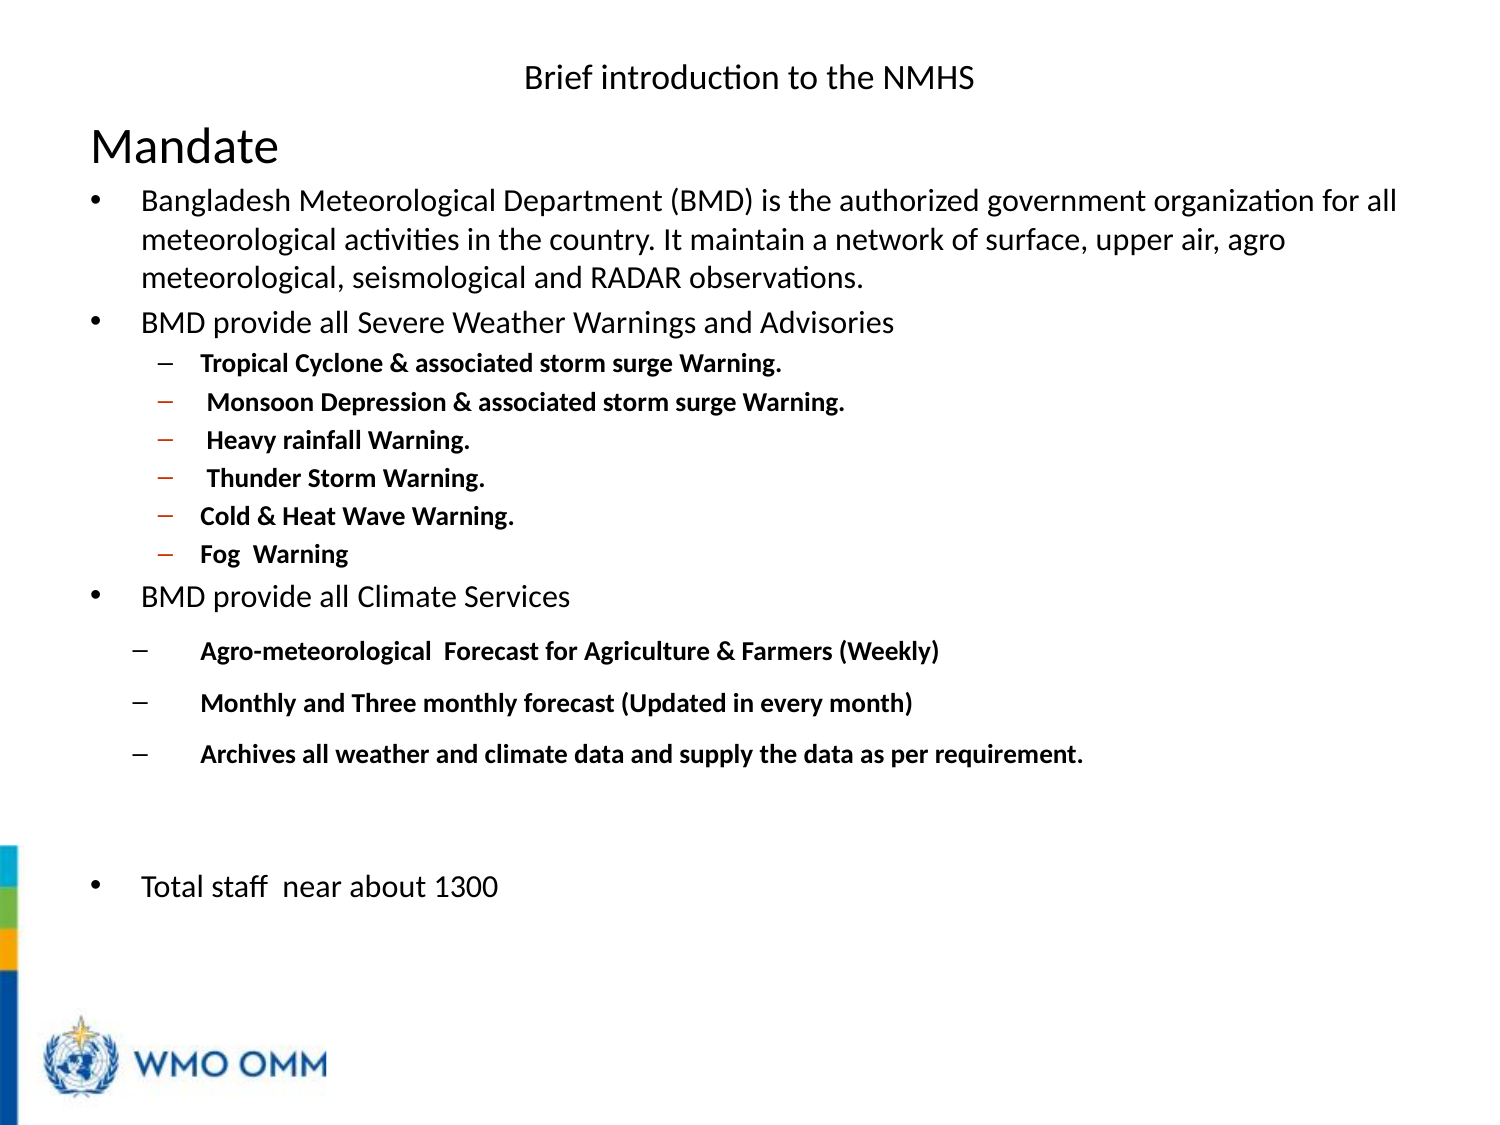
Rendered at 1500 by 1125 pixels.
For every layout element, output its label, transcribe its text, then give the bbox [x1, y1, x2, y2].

title Brief introduction to the NMHS [75, 45, 1425, 104]
list Mandate Bangladesh Meteorological Department (BMD) is the authorized government organization for all meteorological activities in the country. It maintain a network of surface, upper air, agro meteorological, seismological and RADAR observations. BMD provide all Severe Weather Warnings and Advisories Tropical Cyclone & associated storm surge Warning. Monsoon Depression & associated storm surge Warning. Heavy rainfall Warning. Thunder Storm Warning. Cold & Heat Wave Warning. Fog Warning BMD provide all Climate Services Agro-meteorological Forecast for Agriculture & Farmers (Weekly) Monthly and Three monthly forecast (Updated in every month) Archives all weather and climate data and supply the data as per requirement. Total staff near about 1300 [75, 104, 1425, 921]
picture [0, 845, 327, 1125]
